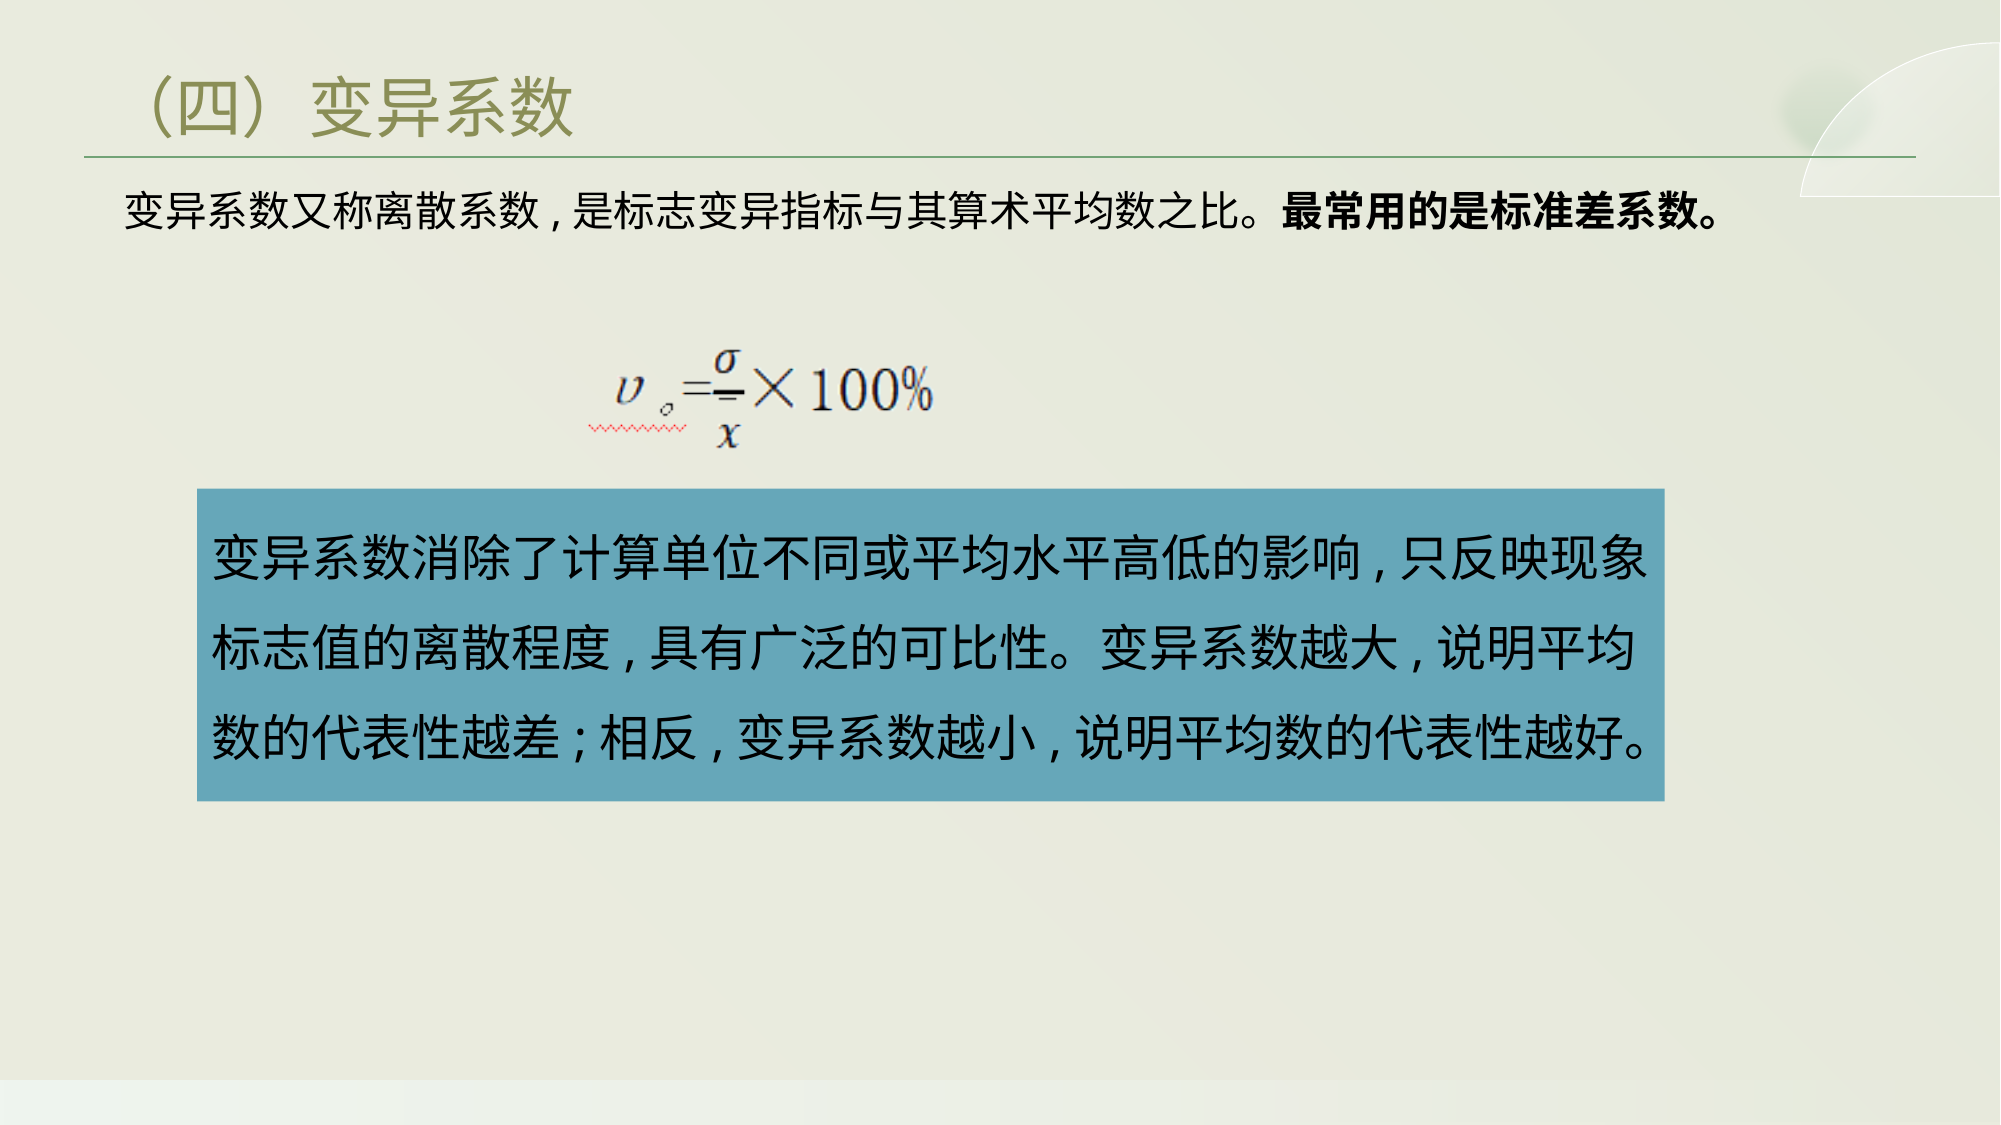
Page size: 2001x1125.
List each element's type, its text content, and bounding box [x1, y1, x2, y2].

picture [552, 313, 966, 497]
text_box （四）变异系数 [108, 62, 1892, 134]
text_box 变异系数消除了计算单位不同或平均水平高低的影响,只反映现象标志值的离散程度,具有广泛的可比性。变异系数越大,说明平均数的代表性越差;相反,变异系数越小,说明平均数的代表性越好。 [197, 488, 1665, 802]
text_box 变异系数又称离散系数,是标志变异指标与其算术平均数之比。最常用的是标准差系数。 [108, 156, 1940, 312]
